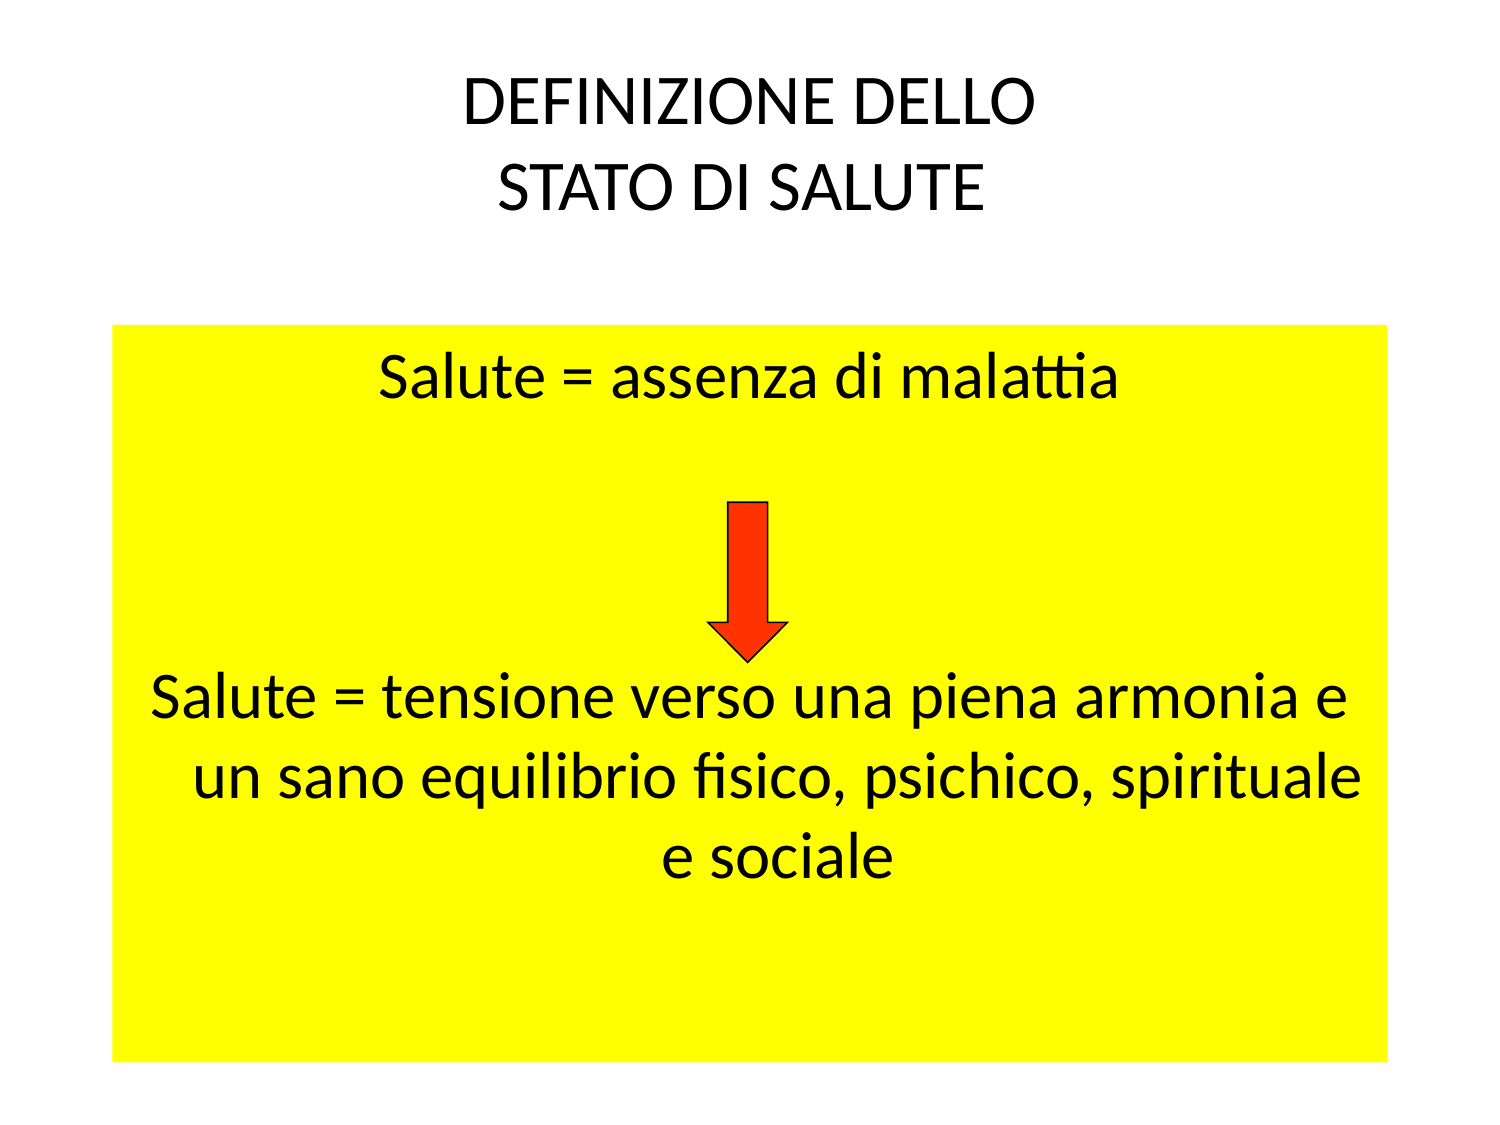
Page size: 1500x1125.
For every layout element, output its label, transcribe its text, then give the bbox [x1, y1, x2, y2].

title DEFINIZIONE DELLO STATO DI SALUTE [75, 45, 1425, 233]
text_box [112, 324, 1388, 1063]
